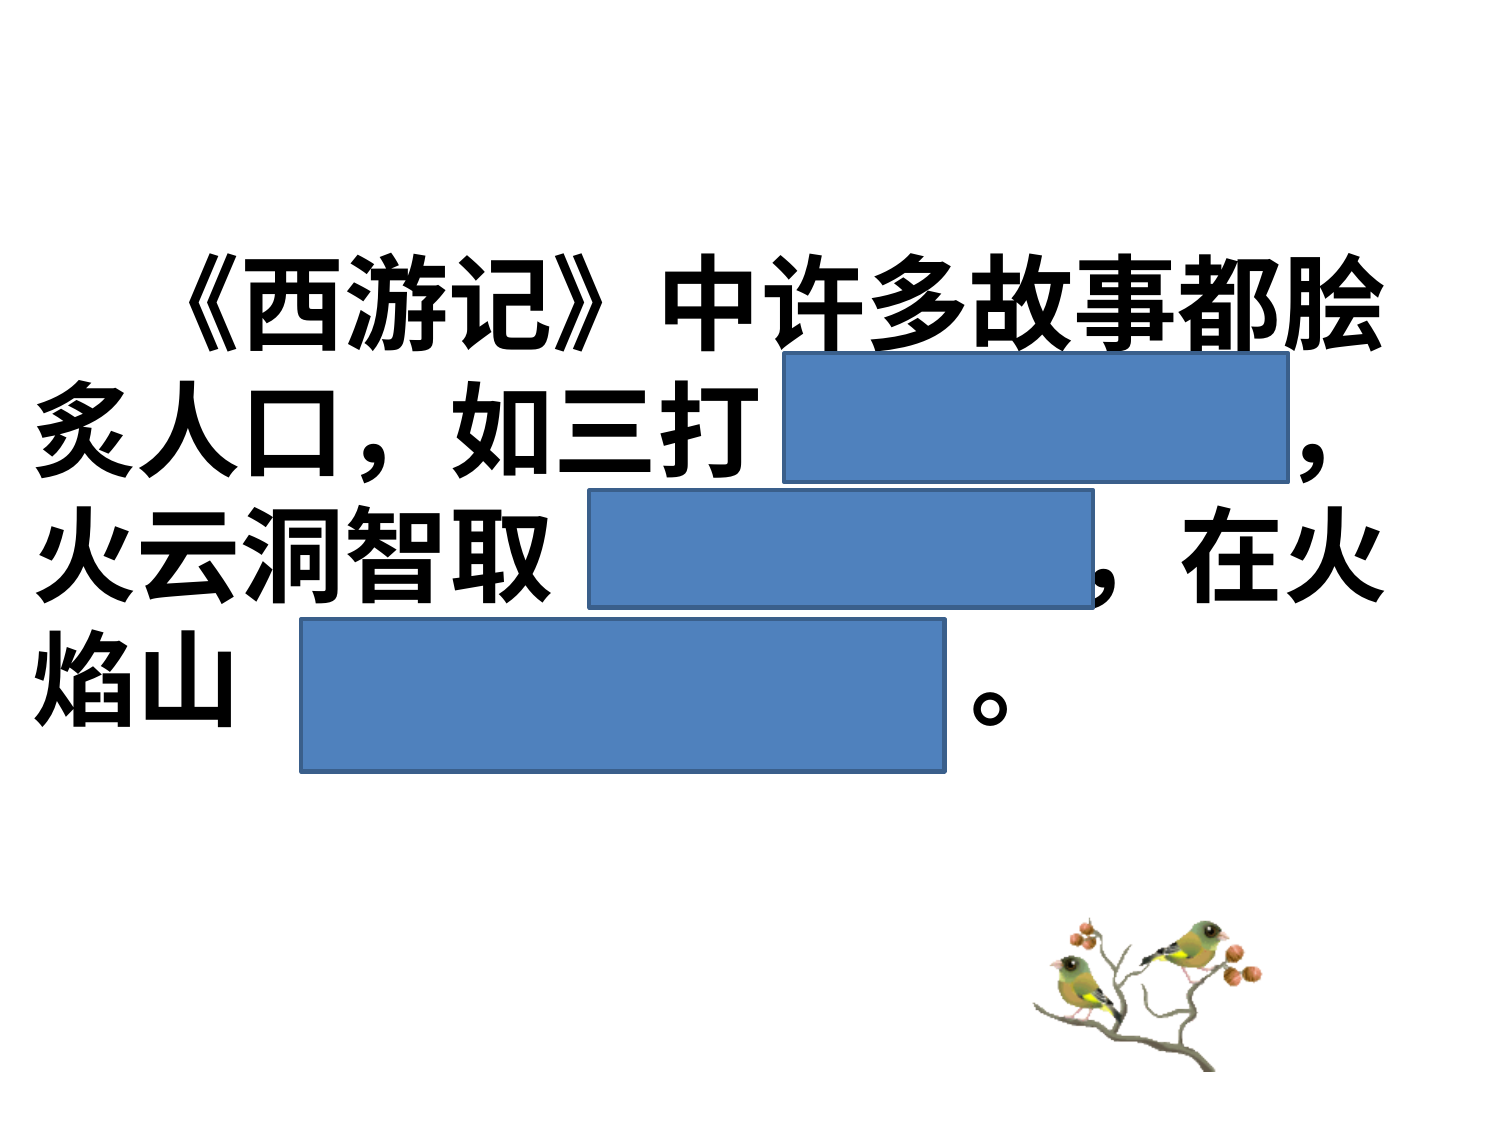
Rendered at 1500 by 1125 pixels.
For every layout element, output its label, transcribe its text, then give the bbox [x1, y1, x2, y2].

text_box [299, 617, 947, 774]
text_box [782, 351, 1290, 484]
picture [1031, 913, 1266, 1072]
text_box 《西游记》中许多故事都脍炙人口，如三打（白骨精），火云洞智取（红孩儿），在火焰山（三借芭蕉扇）。 [17, 222, 1483, 748]
text_box [587, 488, 1095, 610]
